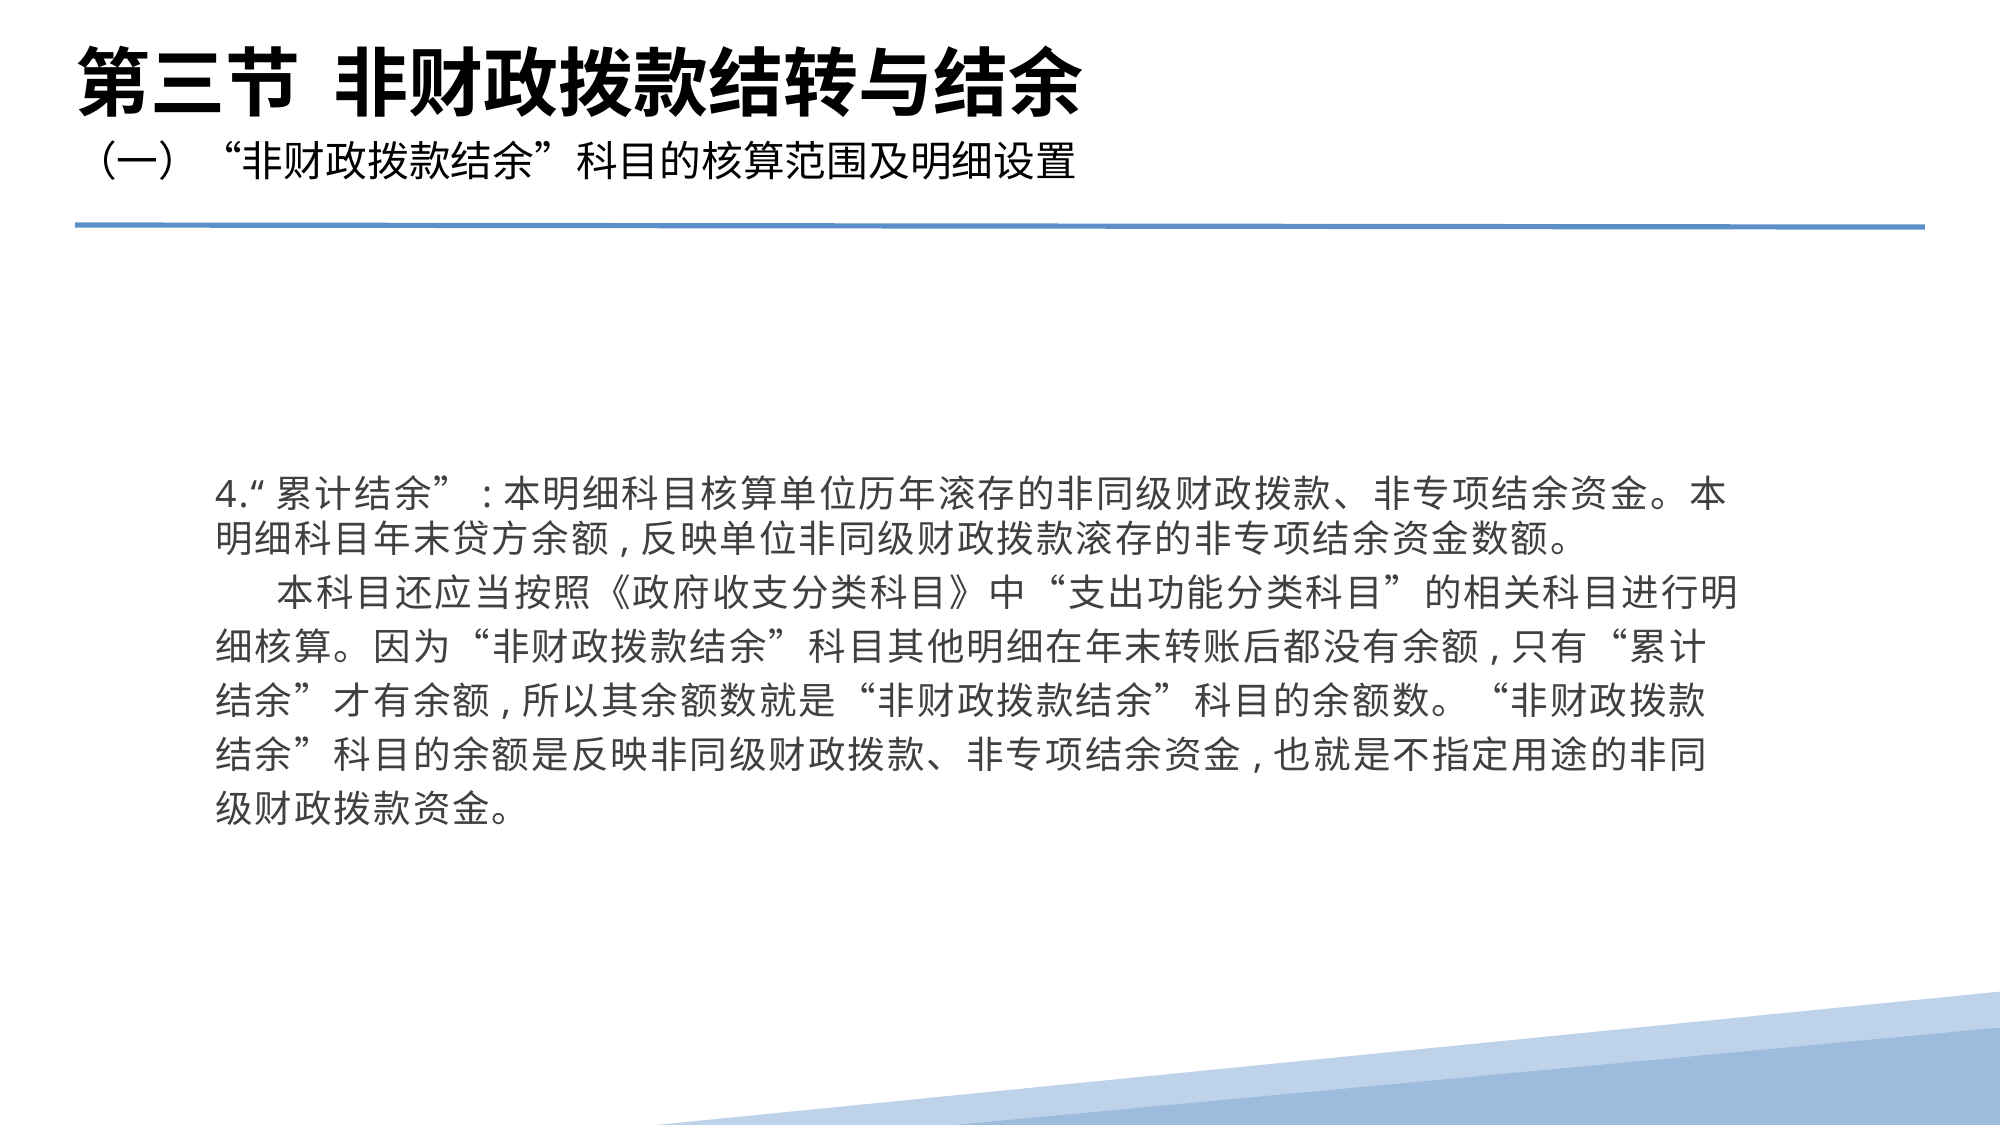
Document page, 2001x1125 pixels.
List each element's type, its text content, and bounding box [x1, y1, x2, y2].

text_box 第三节 非财政拨款结转与结余 [75, 24, 1925, 124]
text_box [74, 224, 1925, 228]
text_box （一）“非财政拨款结余”科目的核算范围及明细设置 [75, 124, 1925, 200]
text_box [656, 991, 2000, 1125]
text_box 4.“累计结余”:本明细科目核算单位历年滚存的非同级财政拨款、非专项结余资金。本明细科目年末贷方余额,反映单位非同级财政拨款滚存的非专项结余资金数额。 本科目还应当按照《政府收支分类科目》中“支出功能分类科目”的相关科目进行明细核算。因为“非财政拨款结余”科目其他明细在年末转账后都没有余额,只有“累计结余”才有余额,所以其余额数就是“非财政拨款结余”科目的余额数。“非财政拨款结余”科目的余额是反映非同级财政拨款、非专项结余资金,也就是不指定用途的非同级财政拨款资金。 [204, 272, 1754, 1028]
